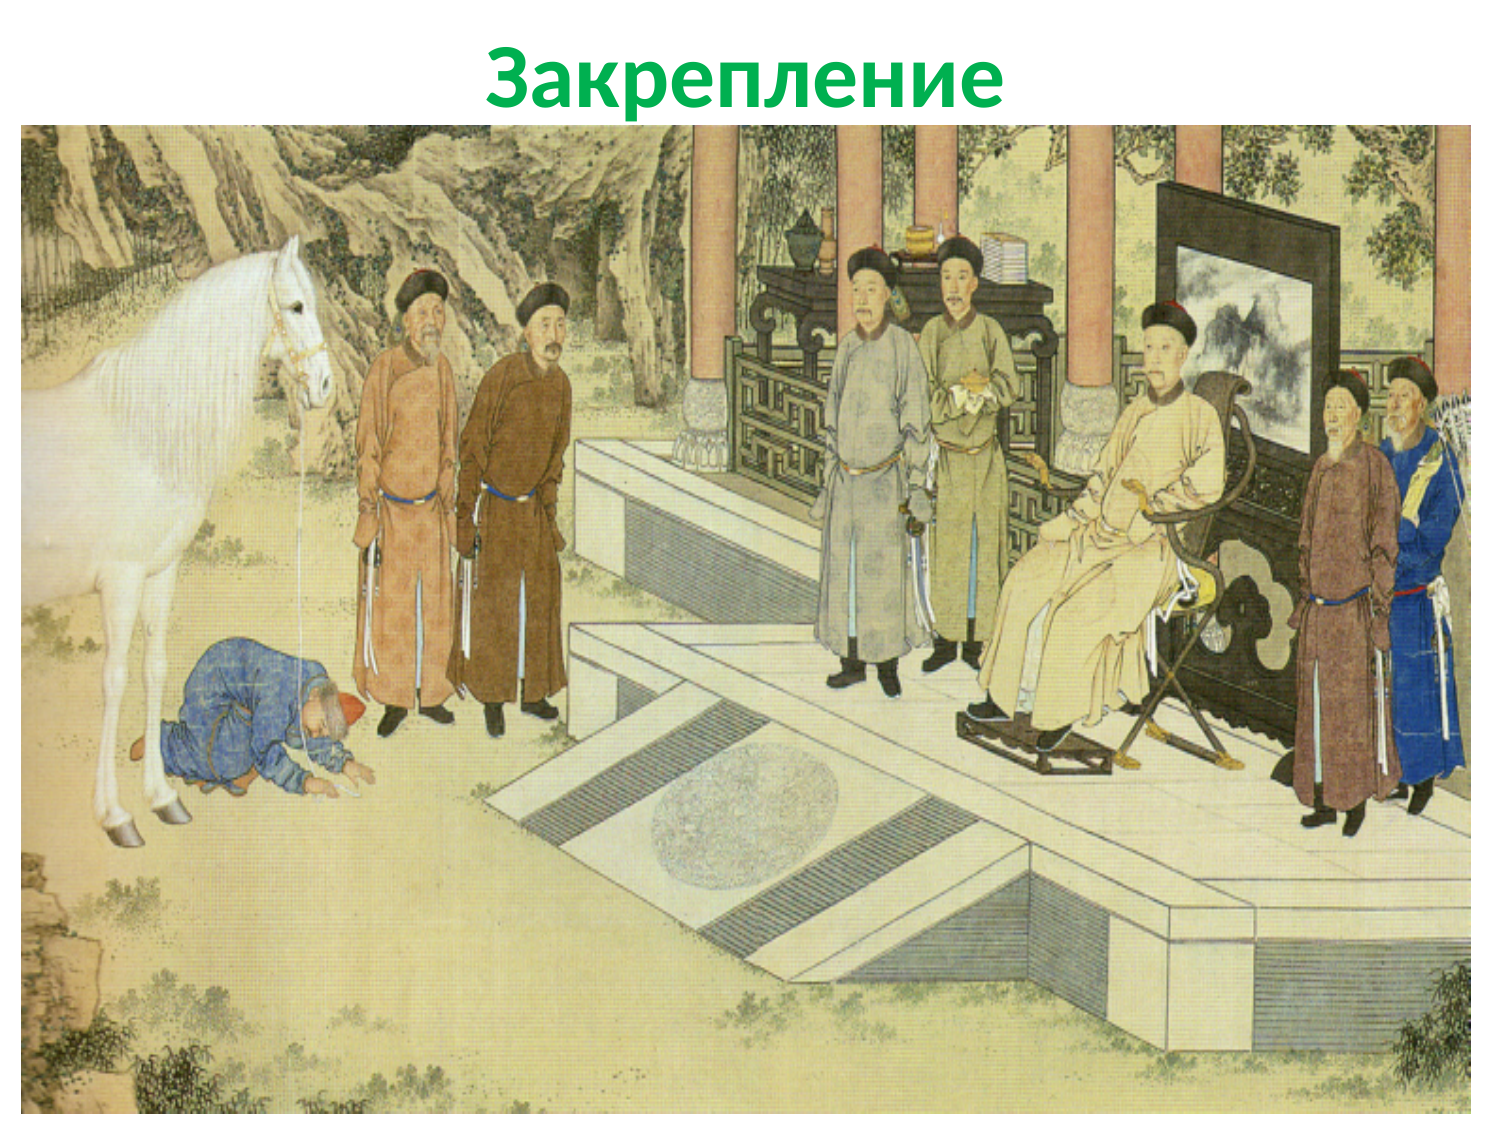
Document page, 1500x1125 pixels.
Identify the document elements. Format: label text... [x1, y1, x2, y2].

picture [21, 125, 1471, 1115]
title Закрепление [71, 19, 1422, 123]
